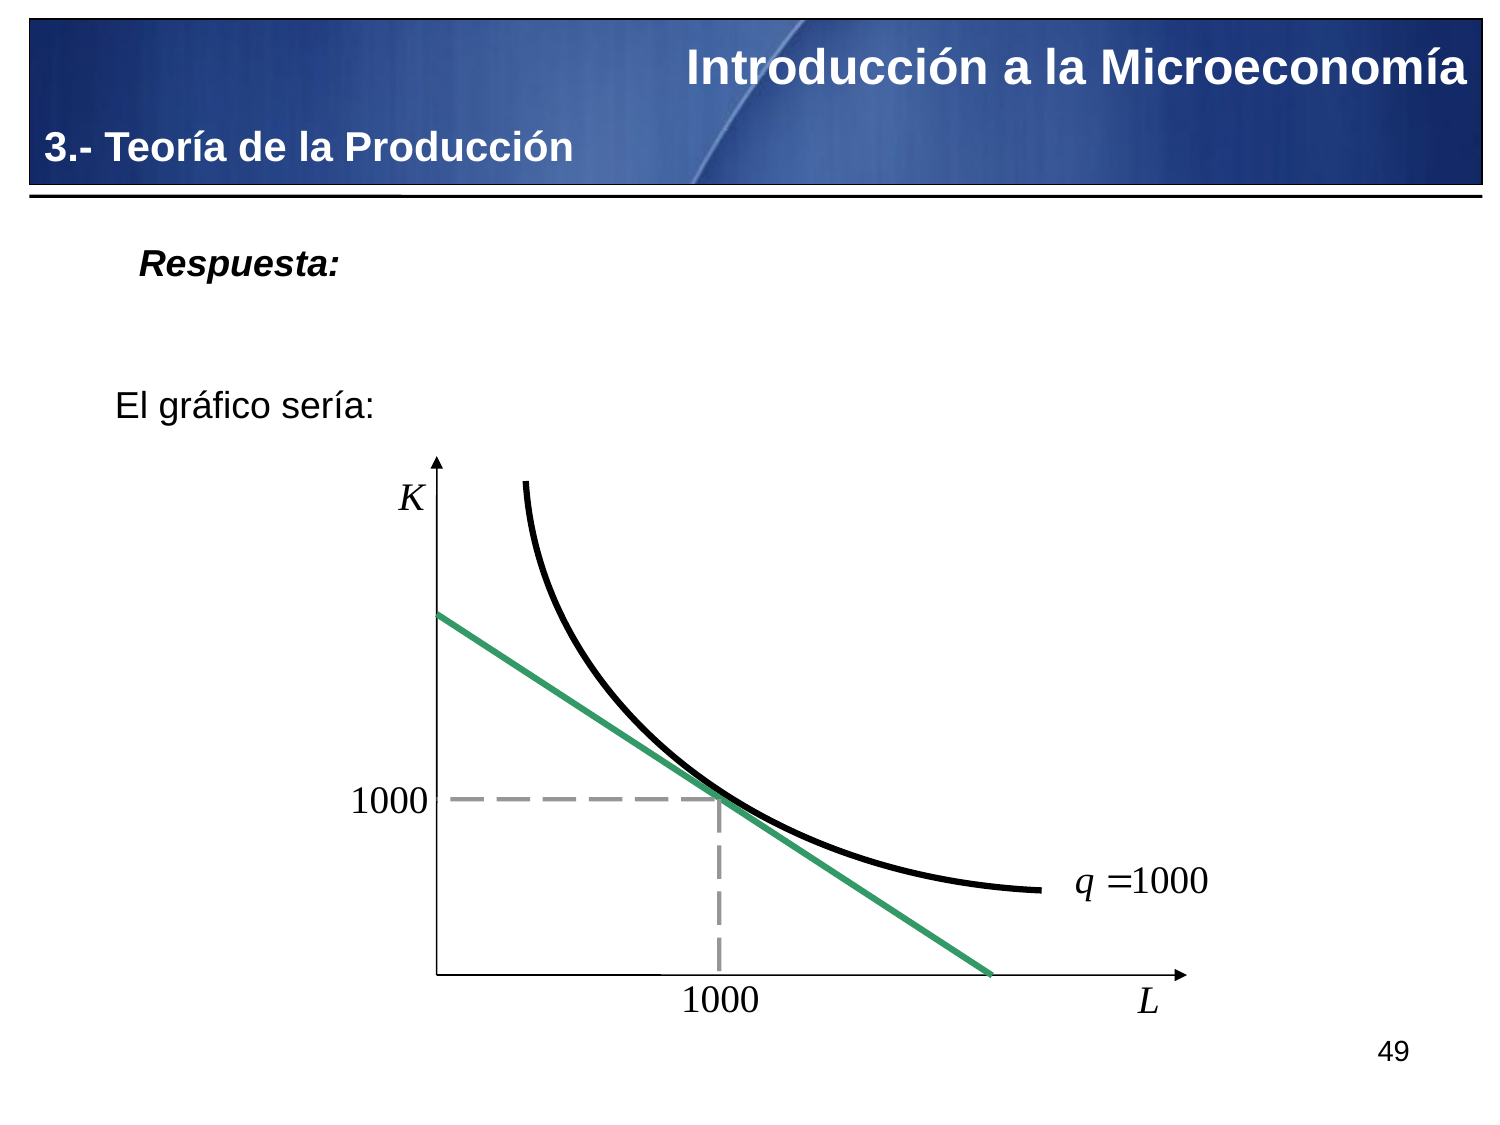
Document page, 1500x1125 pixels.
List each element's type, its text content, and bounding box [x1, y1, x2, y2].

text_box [348, 455, 1217, 1023]
text_box Respuesta: [123, 231, 372, 292]
slide_number 49 [1074, 1024, 1426, 1103]
text_box [29, 19, 1483, 185]
text_box 3.- Teoría de la Producción [29, 112, 632, 178]
text_box Introducción a la Microeconomía [608, 26, 1483, 102]
text_box El gráfico sería: [100, 373, 1294, 434]
